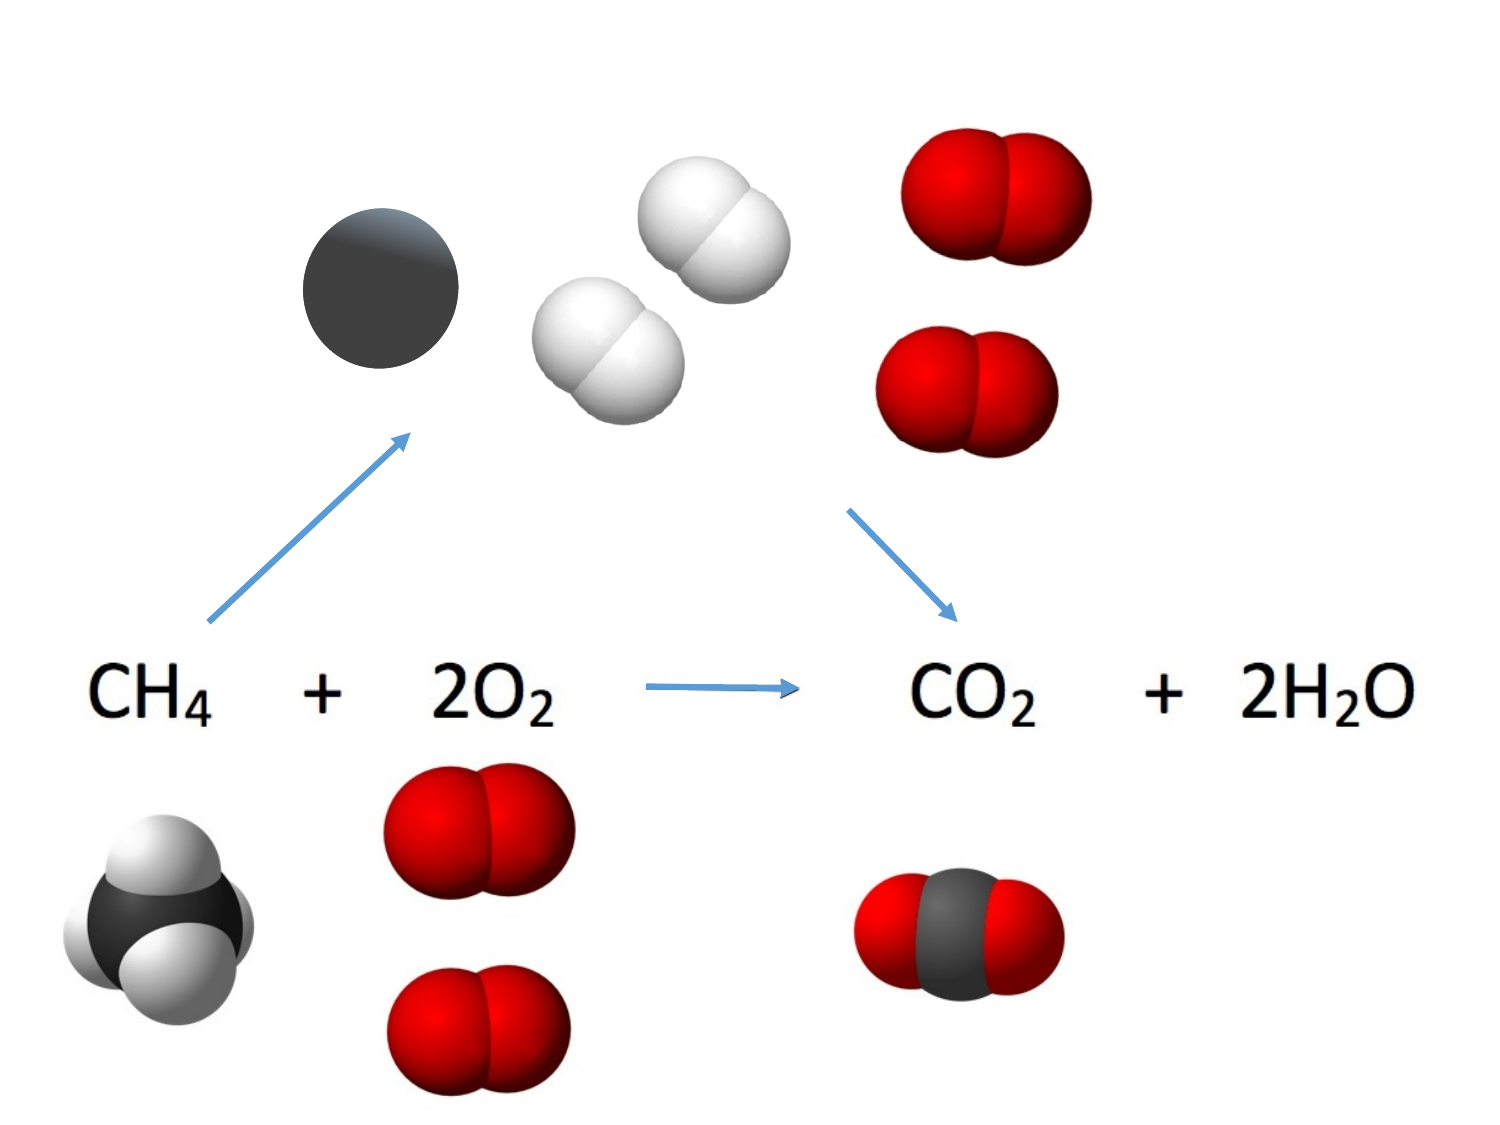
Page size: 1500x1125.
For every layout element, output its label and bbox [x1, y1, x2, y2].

text_box [208, 432, 411, 623]
picture [0, 652, 1500, 1125]
text_box [848, 509, 958, 623]
text_box [300, 206, 461, 371]
picture [466, 71, 1117, 493]
